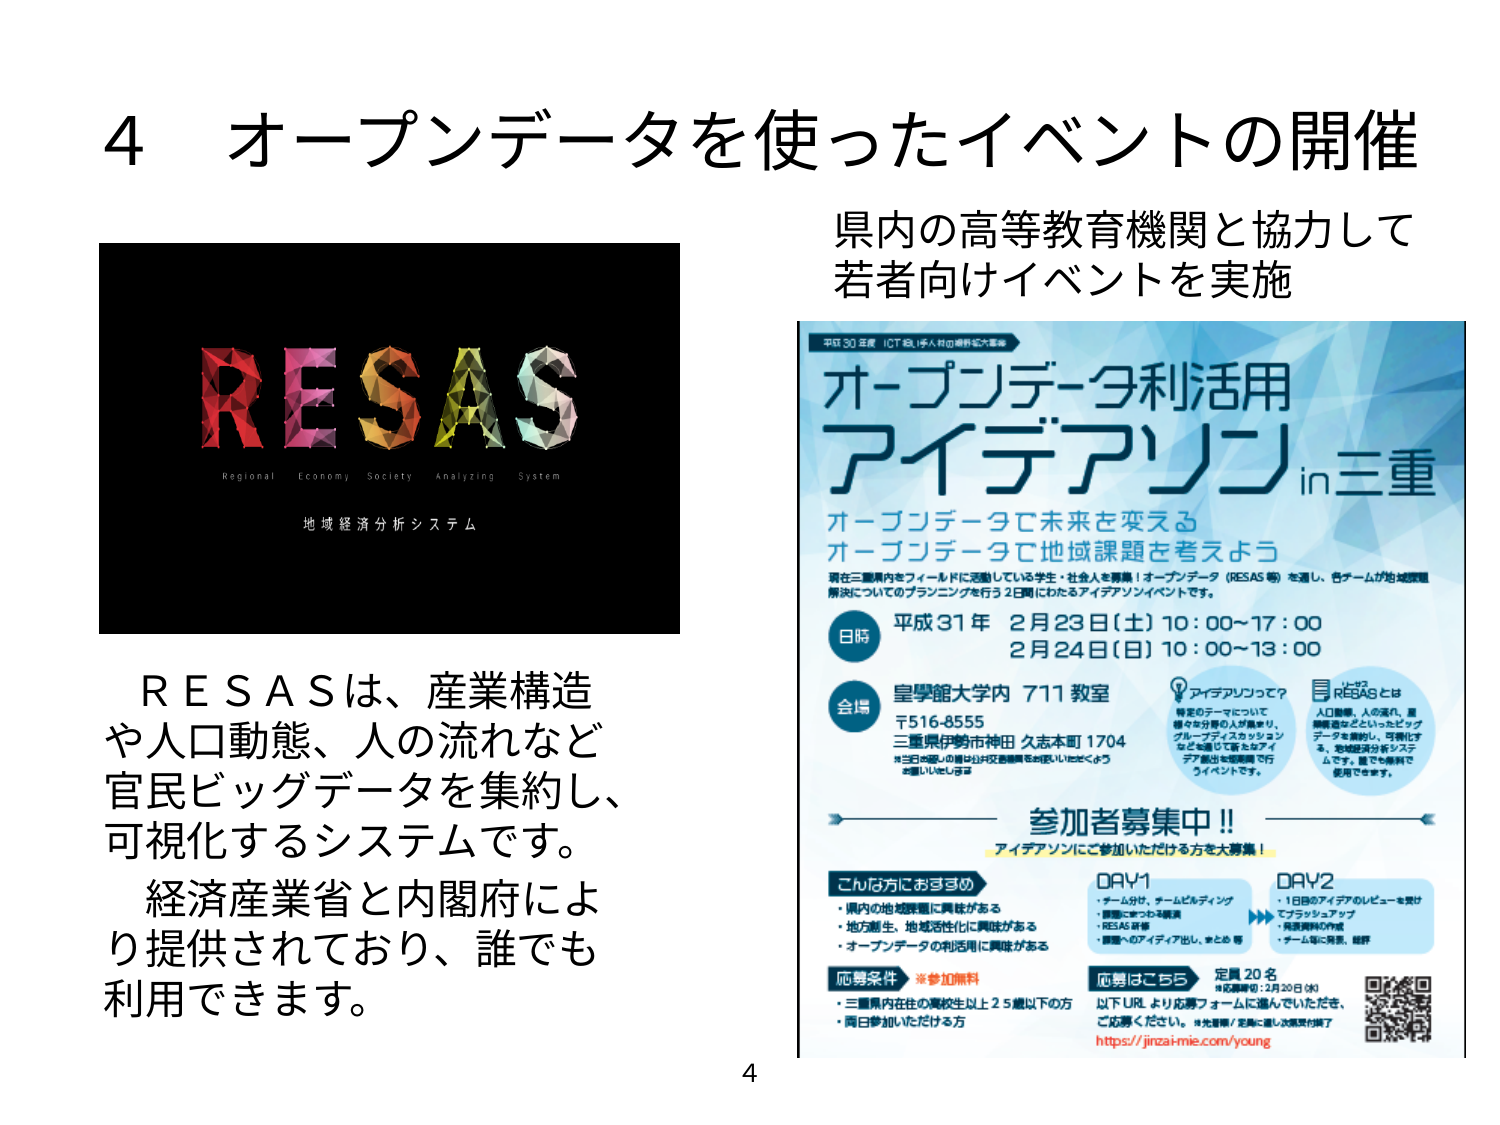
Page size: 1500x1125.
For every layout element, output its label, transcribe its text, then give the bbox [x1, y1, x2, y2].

footer ４ [512, 1042, 988, 1103]
text_box ＲＥＳＡＳは、産業構造や人口動態、人の流れなど官民ビッグデータを集約し、可視化するシステムです。 経済産業省と内閣府により提供されており、誰でも利用できます。 [88, 656, 632, 1035]
title ４ オープンデータを使ったイベントの開催 [75, 45, 1447, 233]
picture [796, 321, 1467, 1059]
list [99, 243, 680, 634]
list 県内の高等教育機関と協力して若者向けイベントを実施 [818, 196, 1445, 298]
